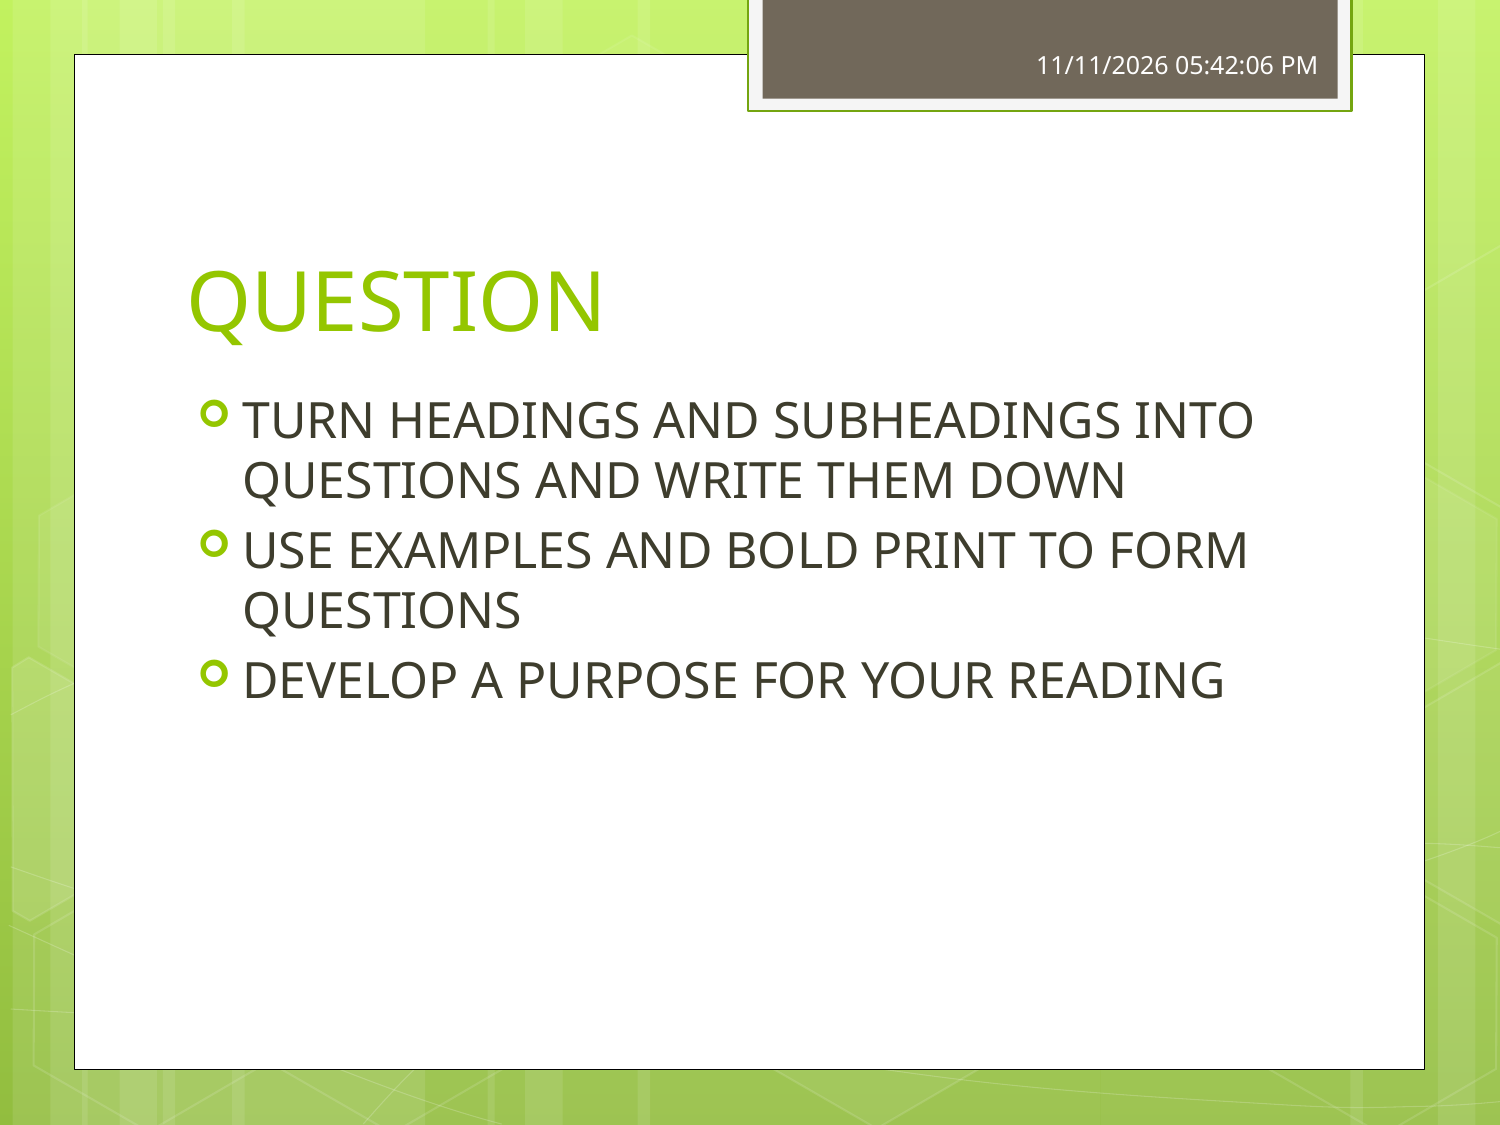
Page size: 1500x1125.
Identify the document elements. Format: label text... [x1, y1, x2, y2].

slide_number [983, 36, 1334, 97]
list TURN HEADINGS AND SUBHEADINGS INTO QUESTIONS AND WRITE THEM DOWN USE EXAMPLES AND BOLD PRINT TO FORM QUESTIONS DEVELOP A PURPOSE FOR YOUR READING [171, 381, 1283, 957]
title QUESTION [171, 168, 1324, 357]
